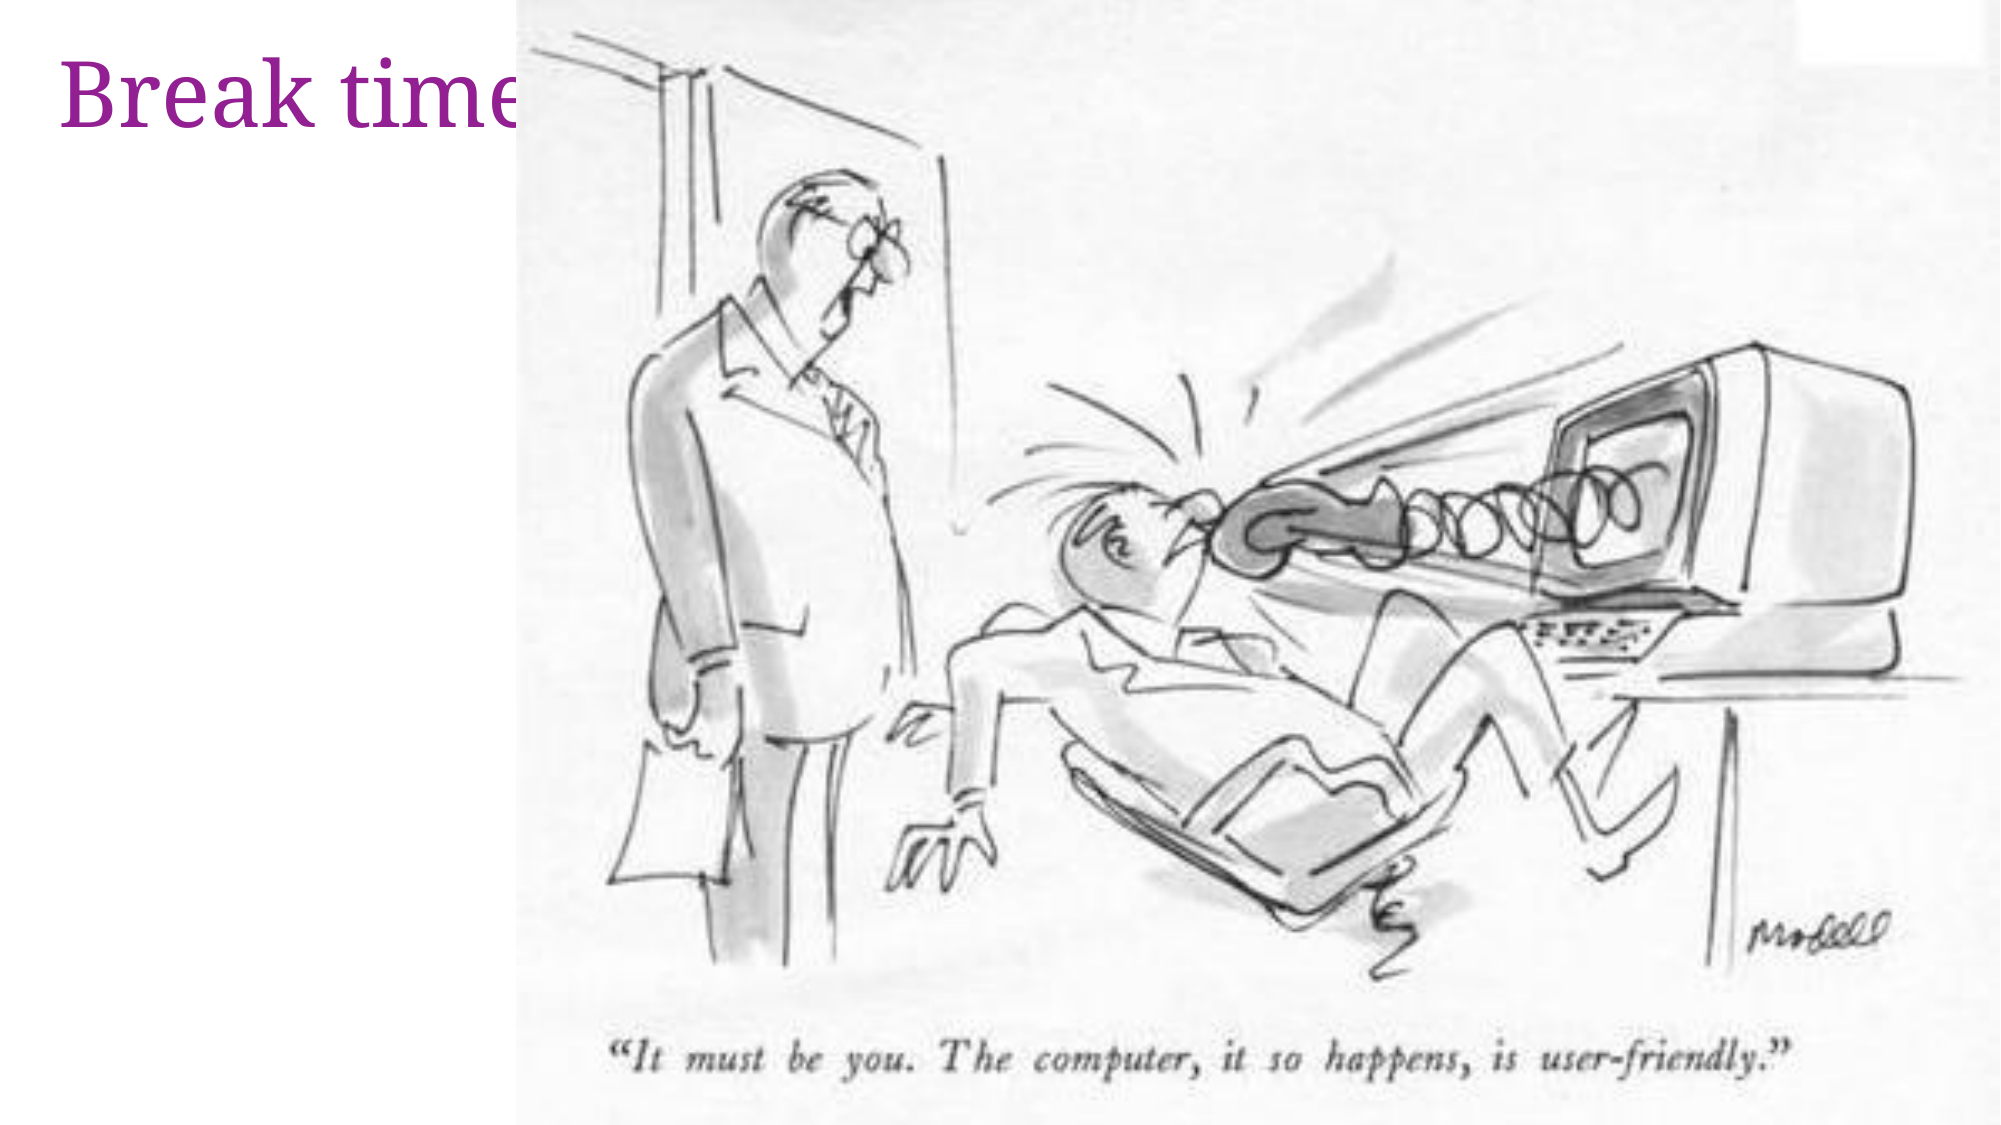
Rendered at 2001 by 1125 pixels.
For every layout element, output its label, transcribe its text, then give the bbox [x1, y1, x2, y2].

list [516, 0, 2000, 1125]
title Break time [43, 25, 516, 171]
